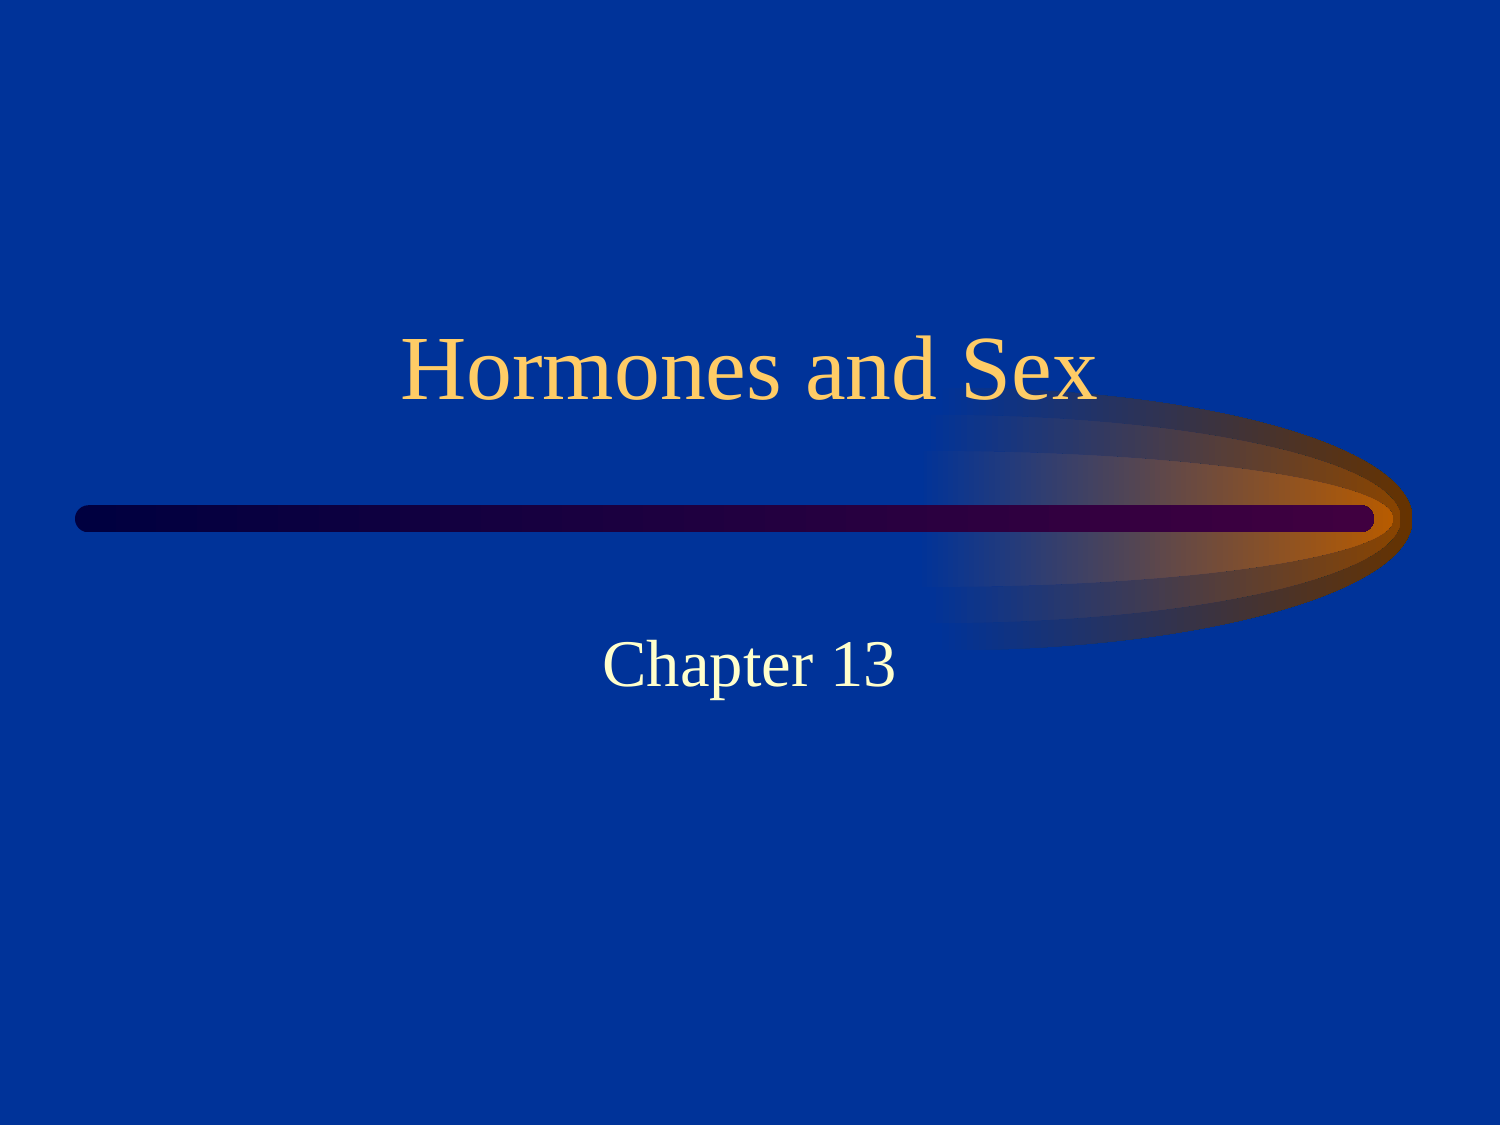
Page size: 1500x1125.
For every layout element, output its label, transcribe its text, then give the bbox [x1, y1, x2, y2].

subtitle Chapter 13 [224, 612, 1276, 901]
title Hormones and Sex [112, 237, 1388, 426]
